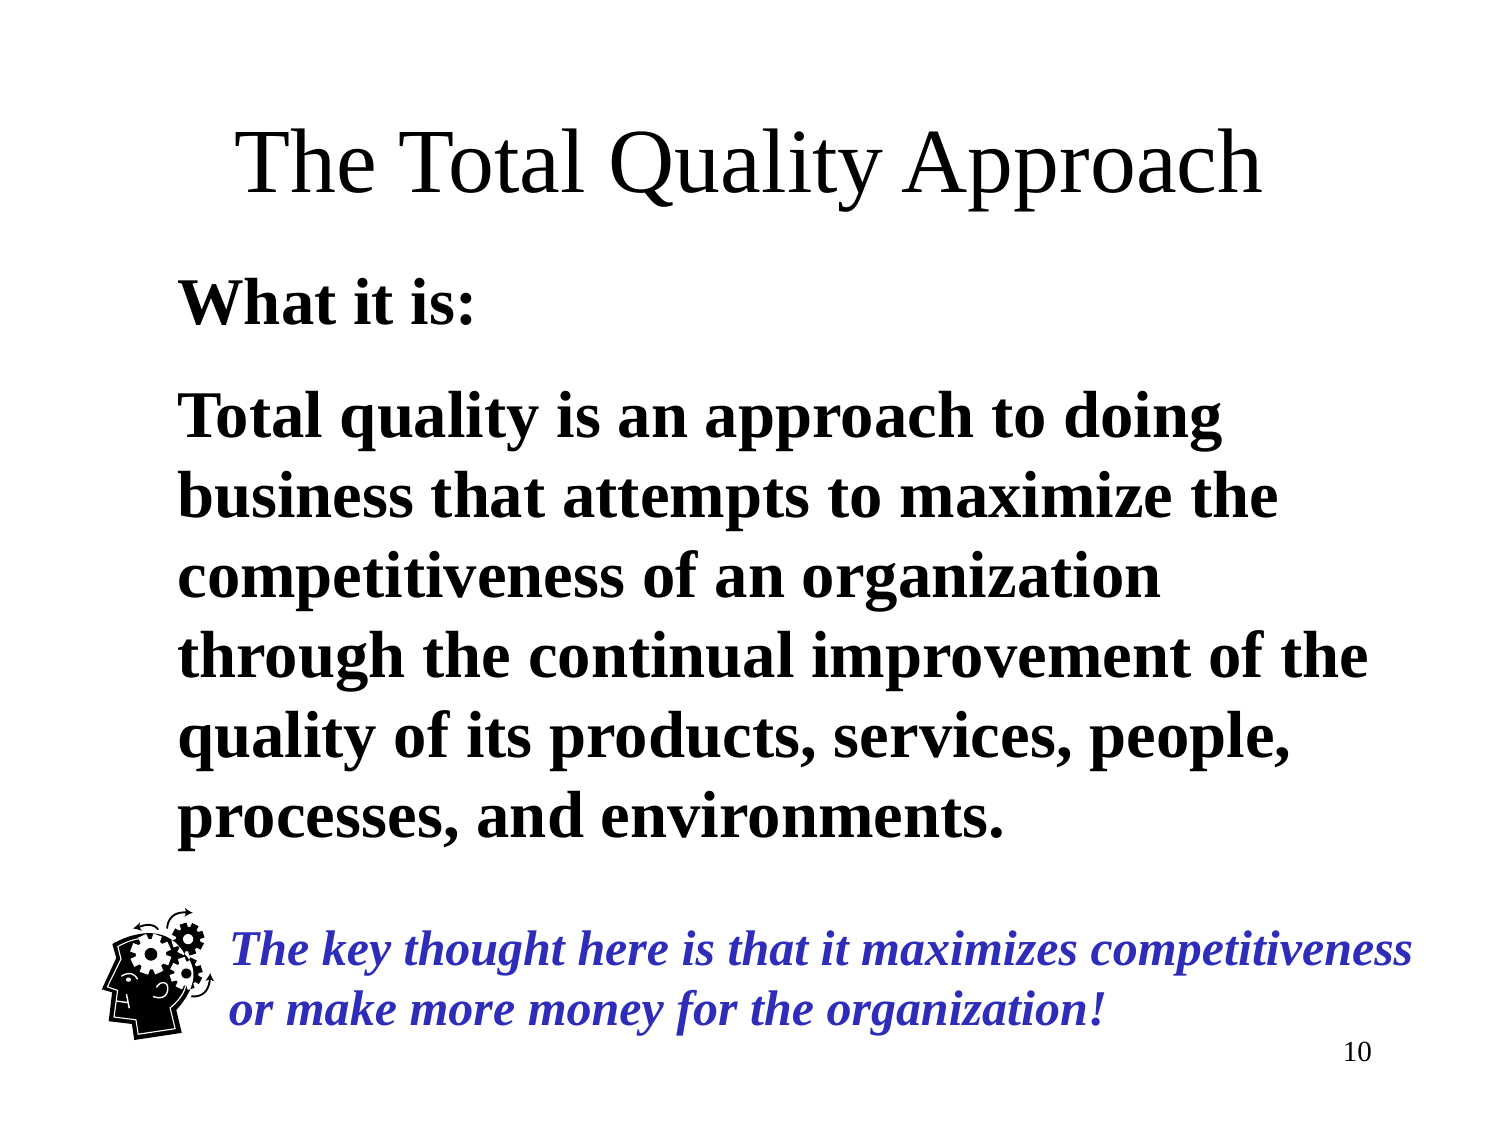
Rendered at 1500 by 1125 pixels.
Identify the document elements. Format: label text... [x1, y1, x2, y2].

text_box The key thought here is that it maximizes competitiveness or make more money for the organization! [215, 907, 1450, 1043]
picture [101, 907, 215, 1041]
slide_number 10 [1074, 1043, 1388, 1100]
text_box What it is: Total quality is an approach to doing business that attempts to maximize the competitiveness of an organization through the continual improvement of the quality of its products, services, people, processes, and environments. [162, 250, 1413, 858]
title The Total Quality Approach [112, 62, 1388, 250]
